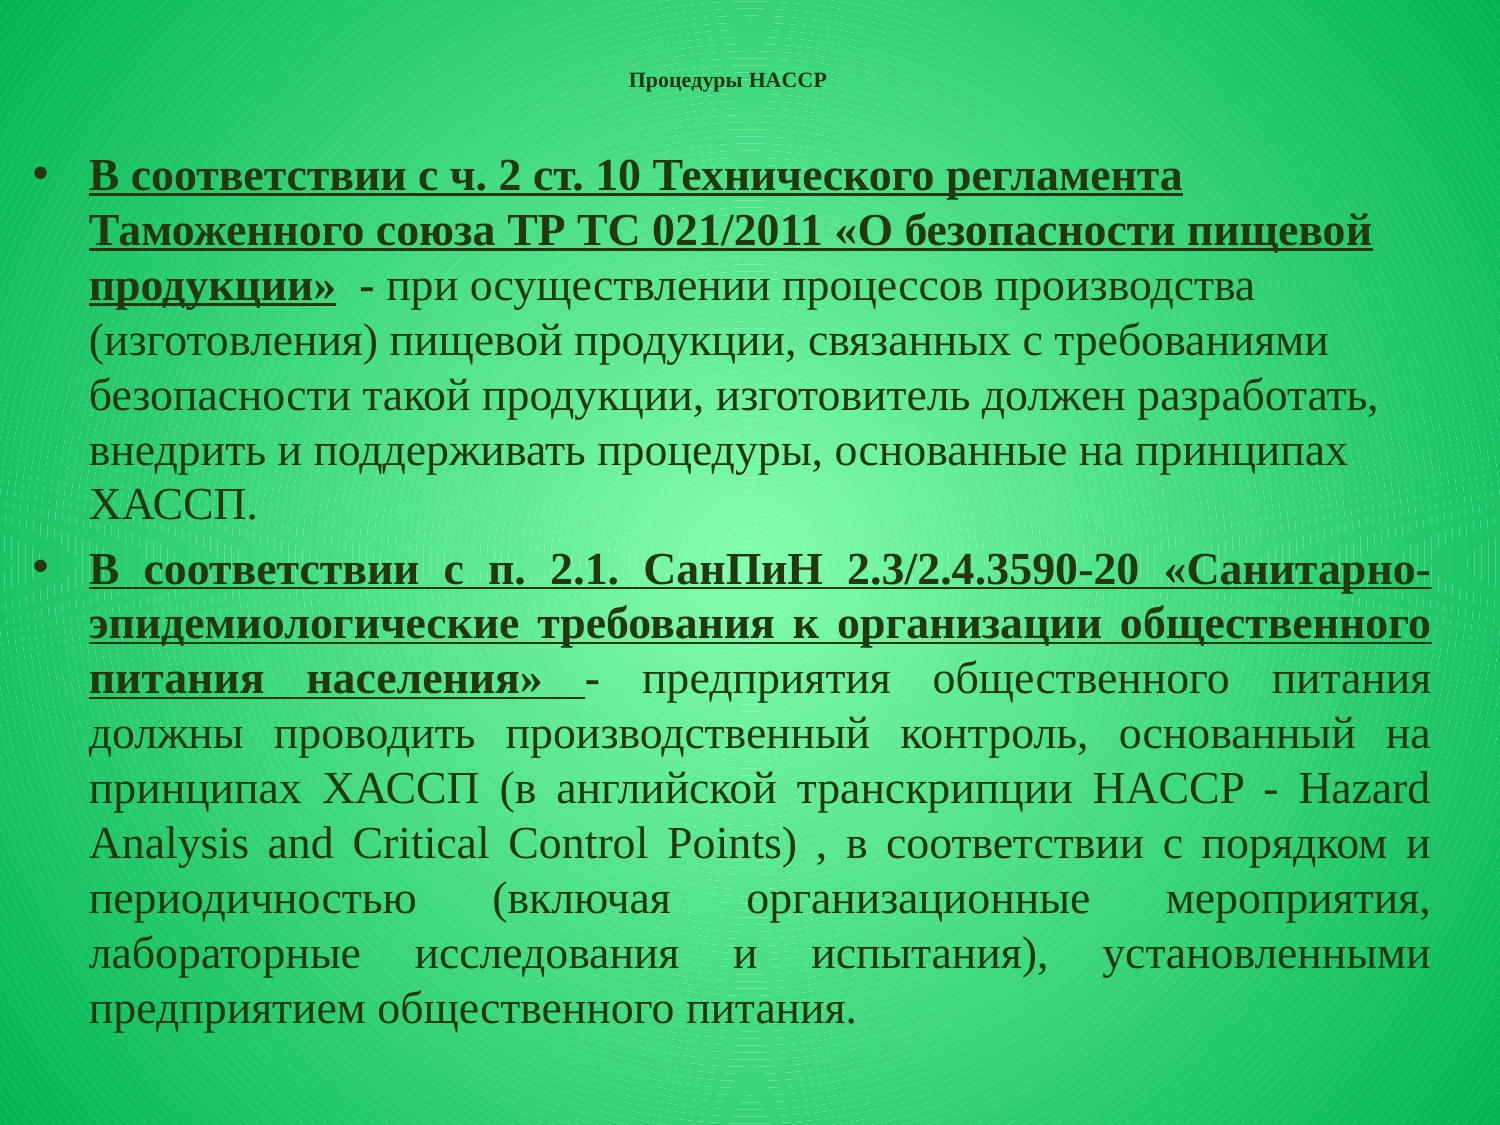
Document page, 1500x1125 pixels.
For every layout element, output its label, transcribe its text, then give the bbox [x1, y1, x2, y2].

list В соответствии с ч. 2 ст. 10 Технического регламента Таможенного союза ТР ТС 021/2011 «О безопасности пищевой продукции» - при осуществлении процессов производства (изготовления) пищевой продукции, связанных с требованиями безопасности такой продукции, изготовитель должен разработать, внедрить и поддерживать процедуры, основанные на принципах ХАССП. В соответствии с п. 2.1. СанПиН 2.3/2.4.3590-20 «Санитарно-эпидемиологические требования к организации общественного питания населения» - предприятия общественного питания должны проводить производственный контроль, основанный на принципах ХАССП (в английской транскрипции HACCP - Hazard Analysis and Critical Control Points) , в соответствии с порядком и периодичностью (включая организационные мероприятия, лабораторные исследования и испытания), установленными предприятием общественного питания. [17, 137, 1447, 1106]
title Процедуры HACCP [53, 30, 1404, 126]
